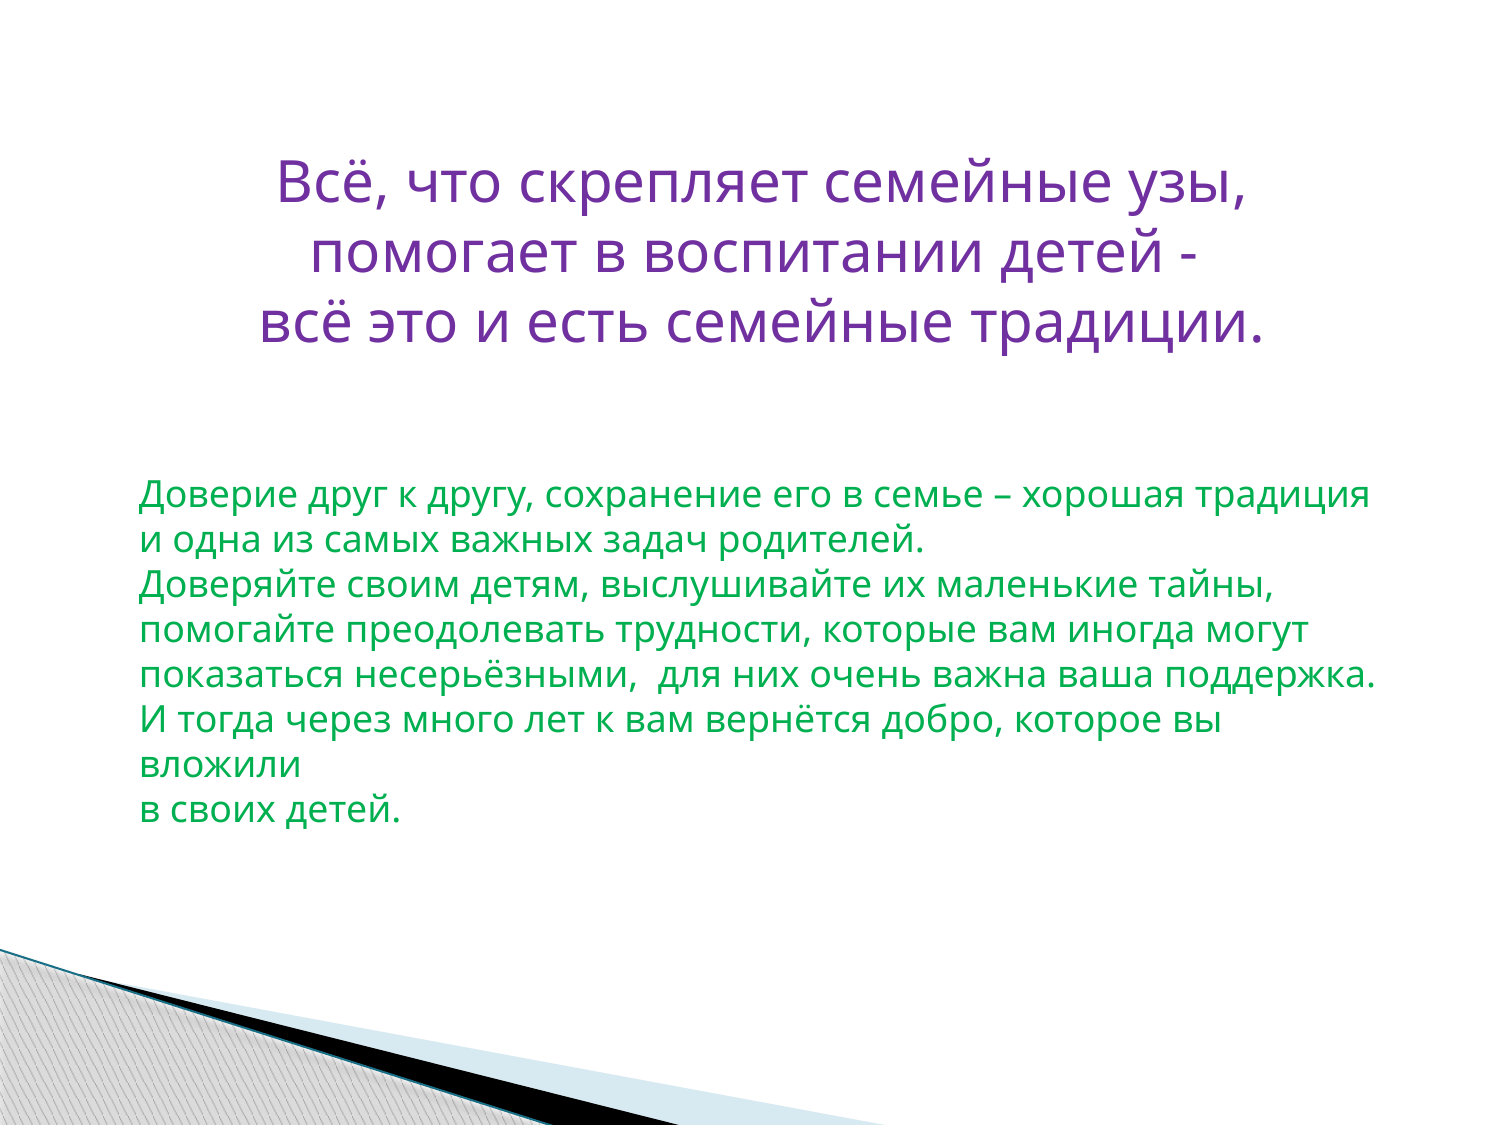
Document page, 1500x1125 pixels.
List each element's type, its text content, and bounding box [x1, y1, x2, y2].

text_box Всё, что скрепляет семейные узы, помогает в воспитании детей - всё это и есть семейные традиции. Доверие друг к другу, сохранение его в семье – хорошая традиция и одна из самых важных задач родителей. Доверяйте своим детям, выслушивайте их маленькие тайны, помогайте преодолевать трудности, которые вам иногда могут показаться несерьёзными, для них очень важна ваша поддержка. И тогда через много лет к вам вернётся добро, которое вы вложили в своих детей. [123, 137, 1400, 837]
